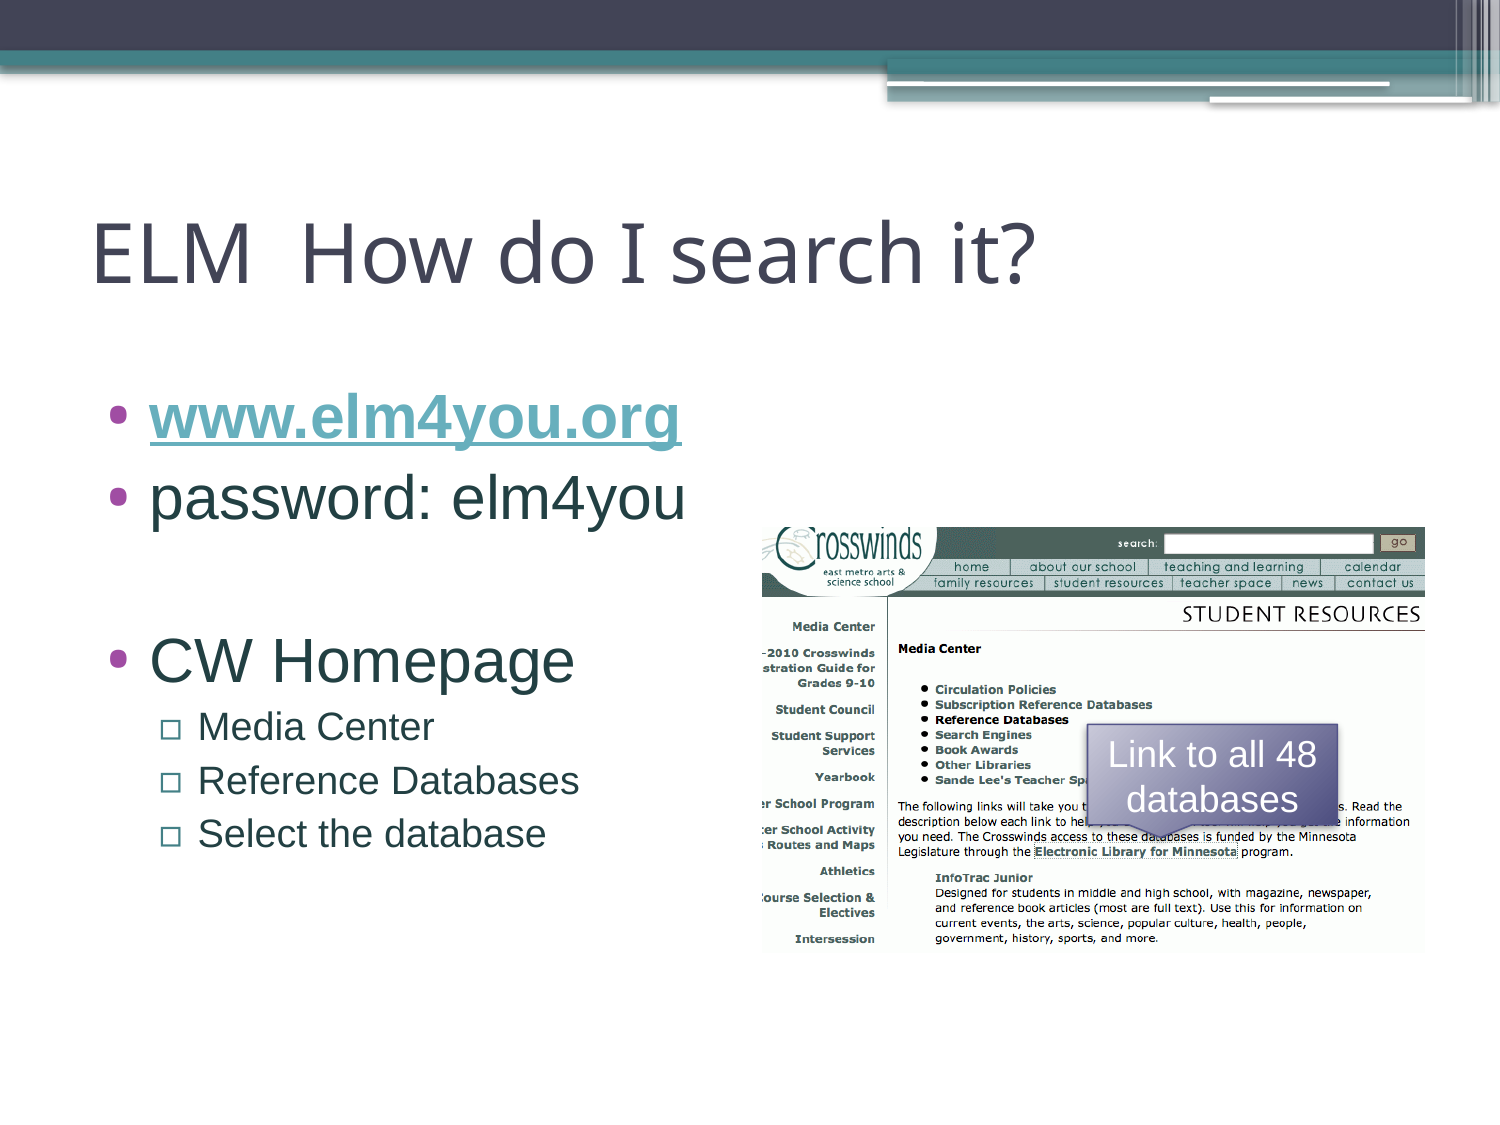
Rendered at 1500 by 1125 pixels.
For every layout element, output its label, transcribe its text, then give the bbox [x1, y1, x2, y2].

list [762, 368, 1426, 1112]
title ELM How do I search it? [75, 162, 1425, 338]
list www.elm4you.org password: elm4you CW Homepage Media Center Reference Databases Select the database [75, 368, 738, 1112]
